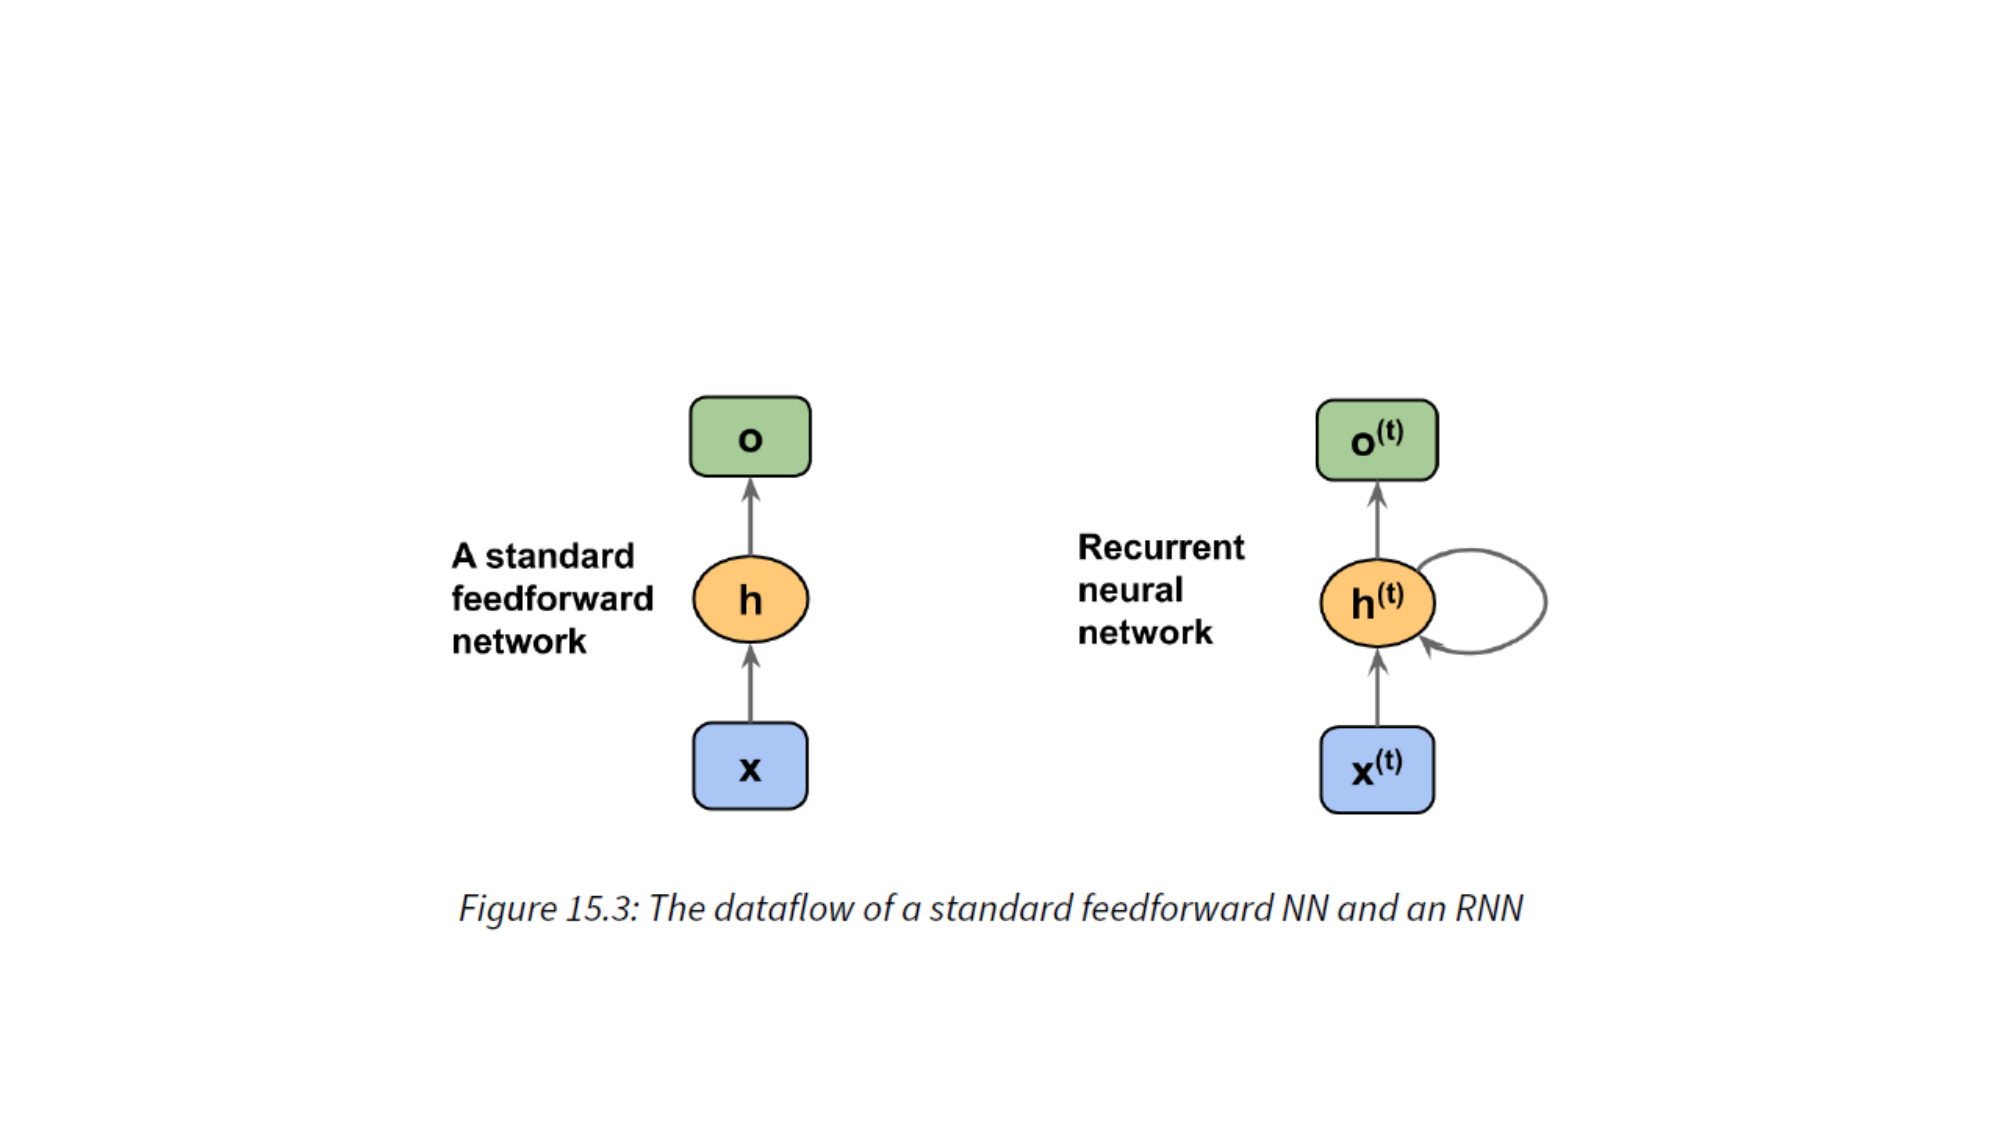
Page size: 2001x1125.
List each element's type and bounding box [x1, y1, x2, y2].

list [429, 373, 1571, 940]
